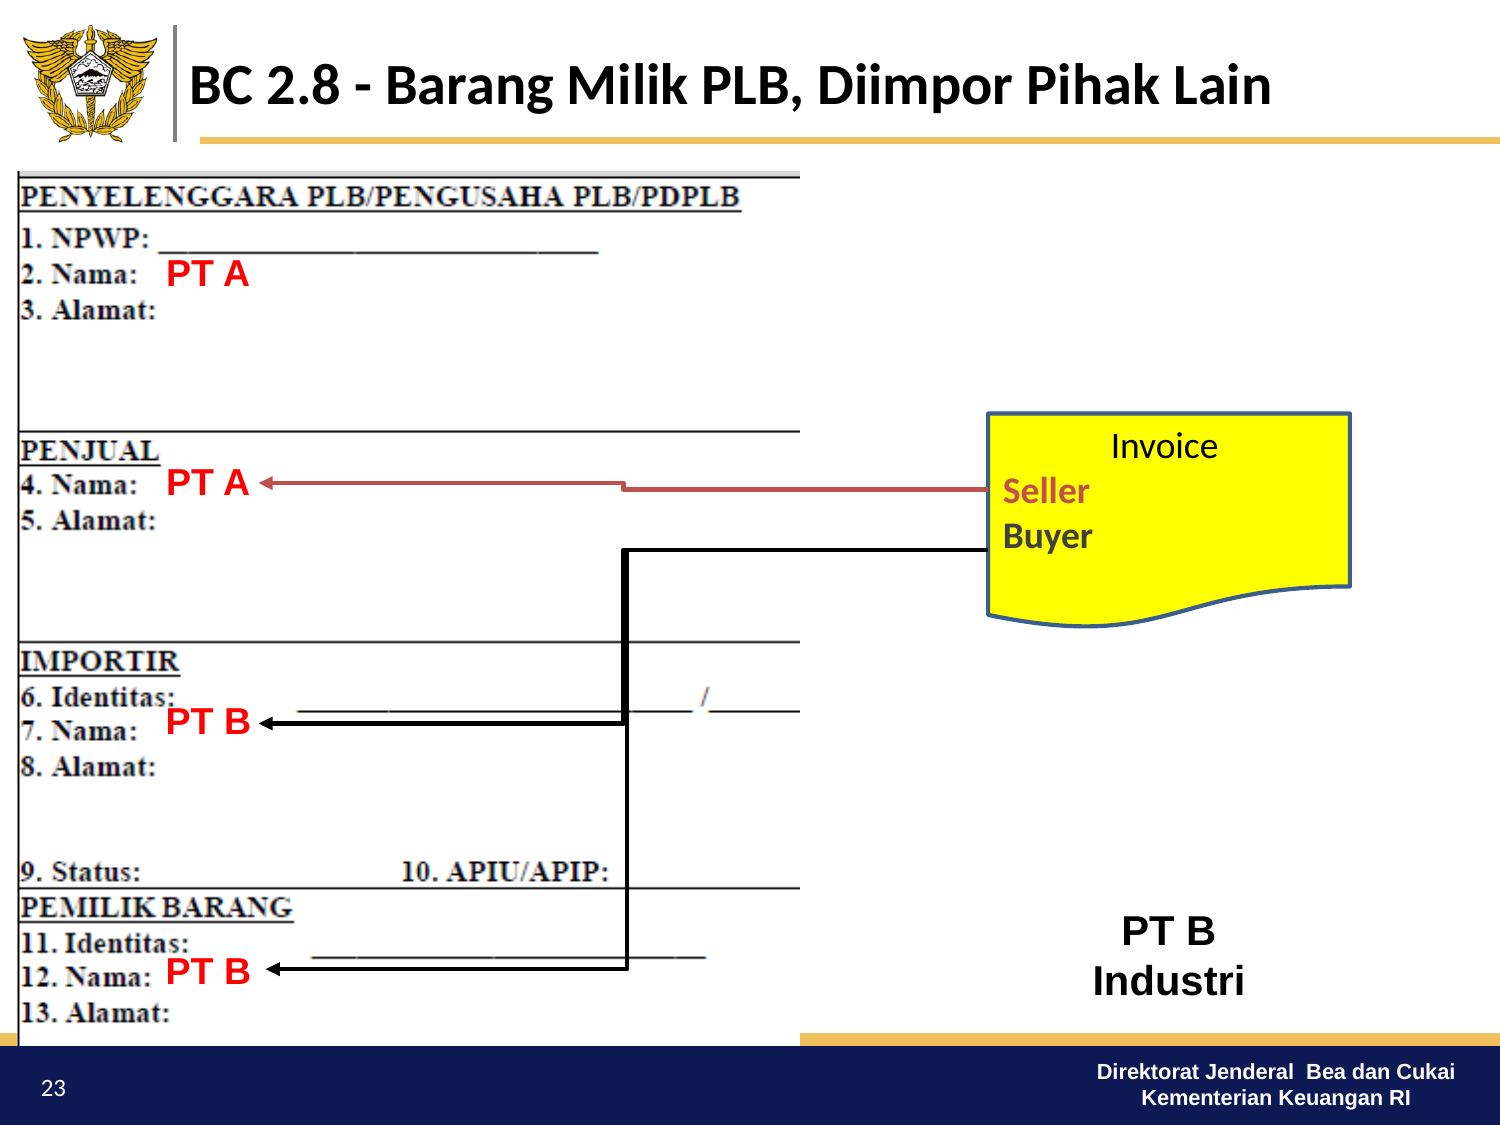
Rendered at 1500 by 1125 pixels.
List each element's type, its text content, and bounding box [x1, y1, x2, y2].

slide_number 23 [25, 1056, 376, 1117]
title BC 2.8 - Barang Milik PLB, Diimpor Pihak Lain [174, 12, 1500, 150]
text_box PT B Industri [925, 896, 1413, 1011]
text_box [258, 482, 989, 490]
picture [0, 171, 1500, 1125]
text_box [258, 549, 989, 970]
picture [19, 19, 163, 150]
text_box Invoice Seller Buyer [986, 411, 1352, 629]
